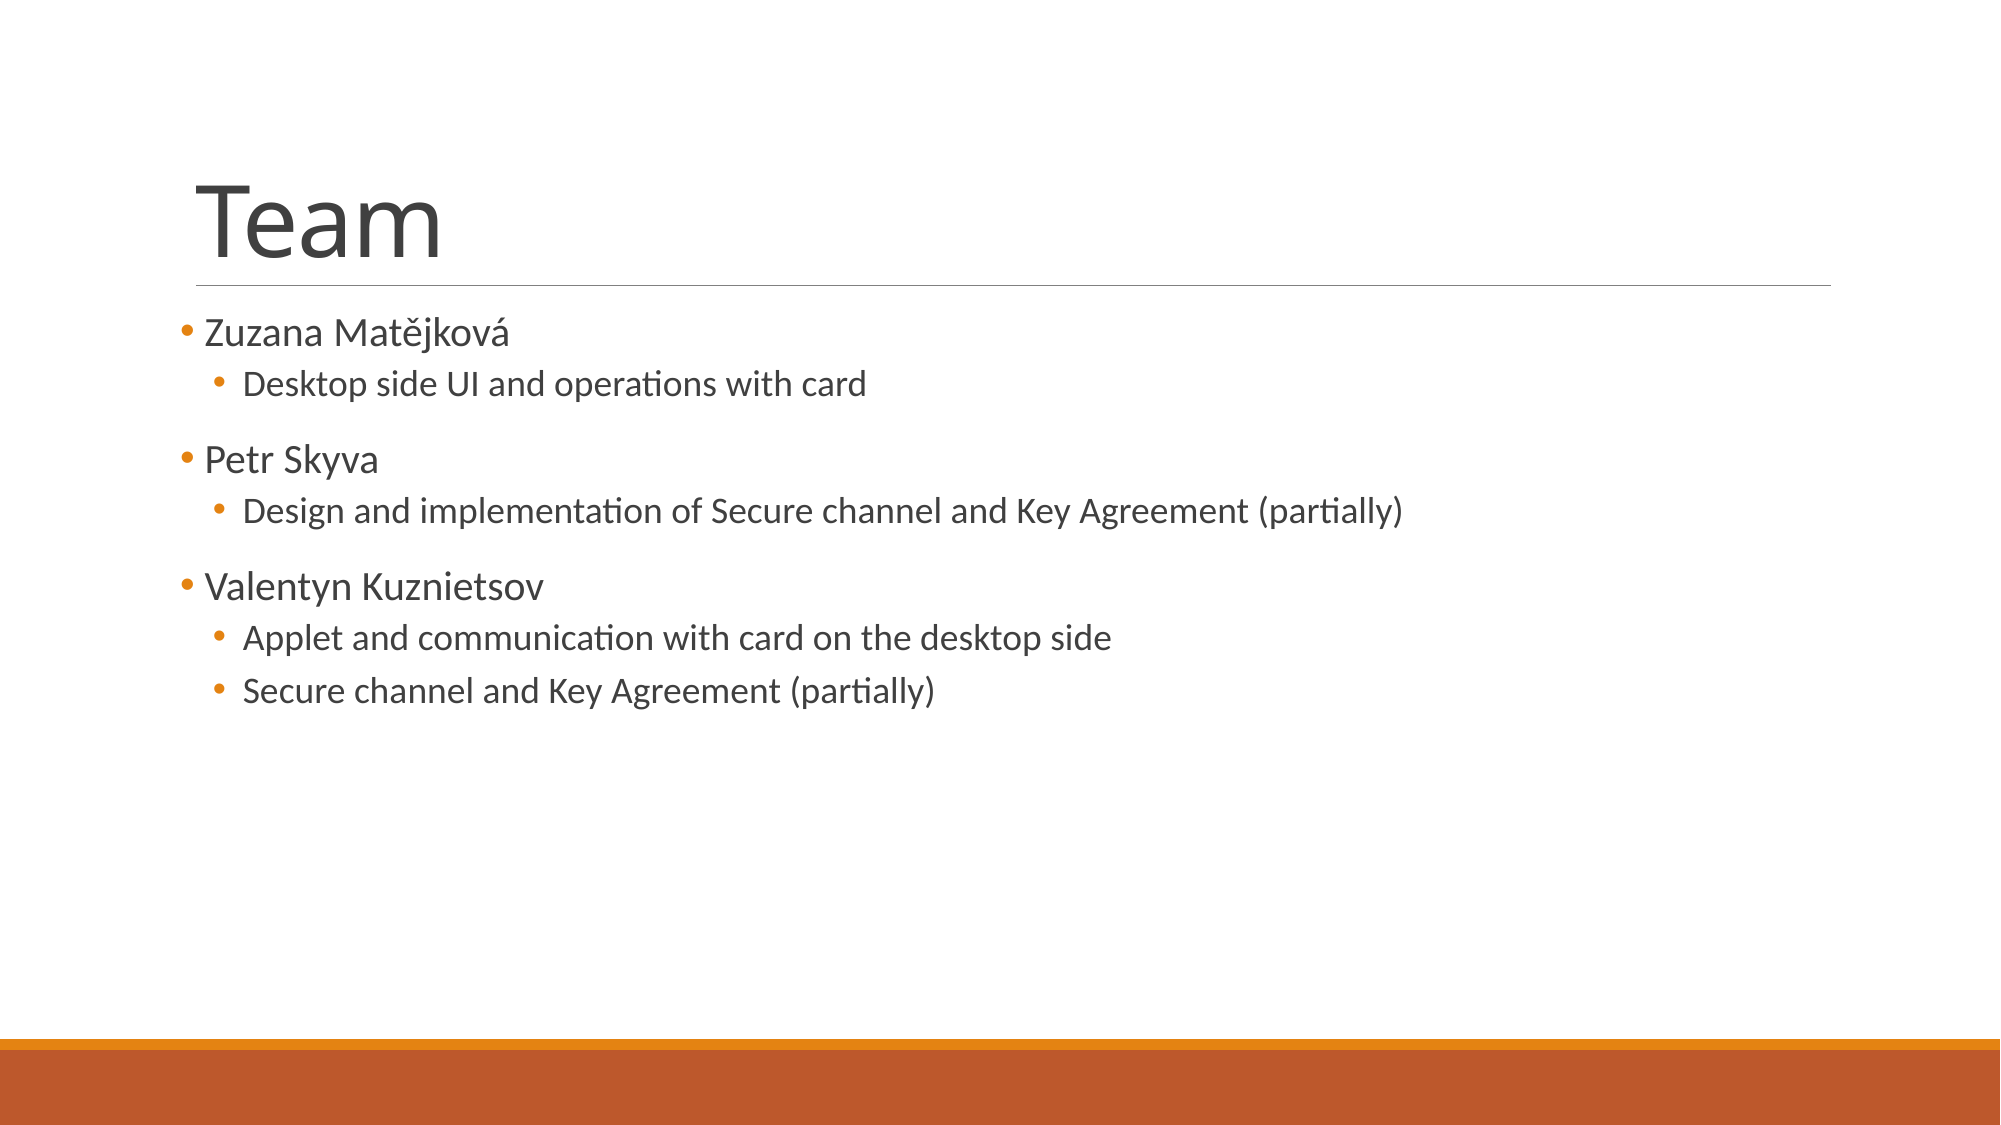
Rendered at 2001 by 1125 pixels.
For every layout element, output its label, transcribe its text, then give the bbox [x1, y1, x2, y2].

list Zuzana Matějková Desktop side UI and operations with card Petr Skyva Design and implementation of Secure channel and Key Agreement (partially) Valentyn Kuznietsov Applet and communication with card on the desktop side Secure channel and Key Agreement (partially) [180, 302, 1830, 963]
title Team [180, 47, 1830, 285]
